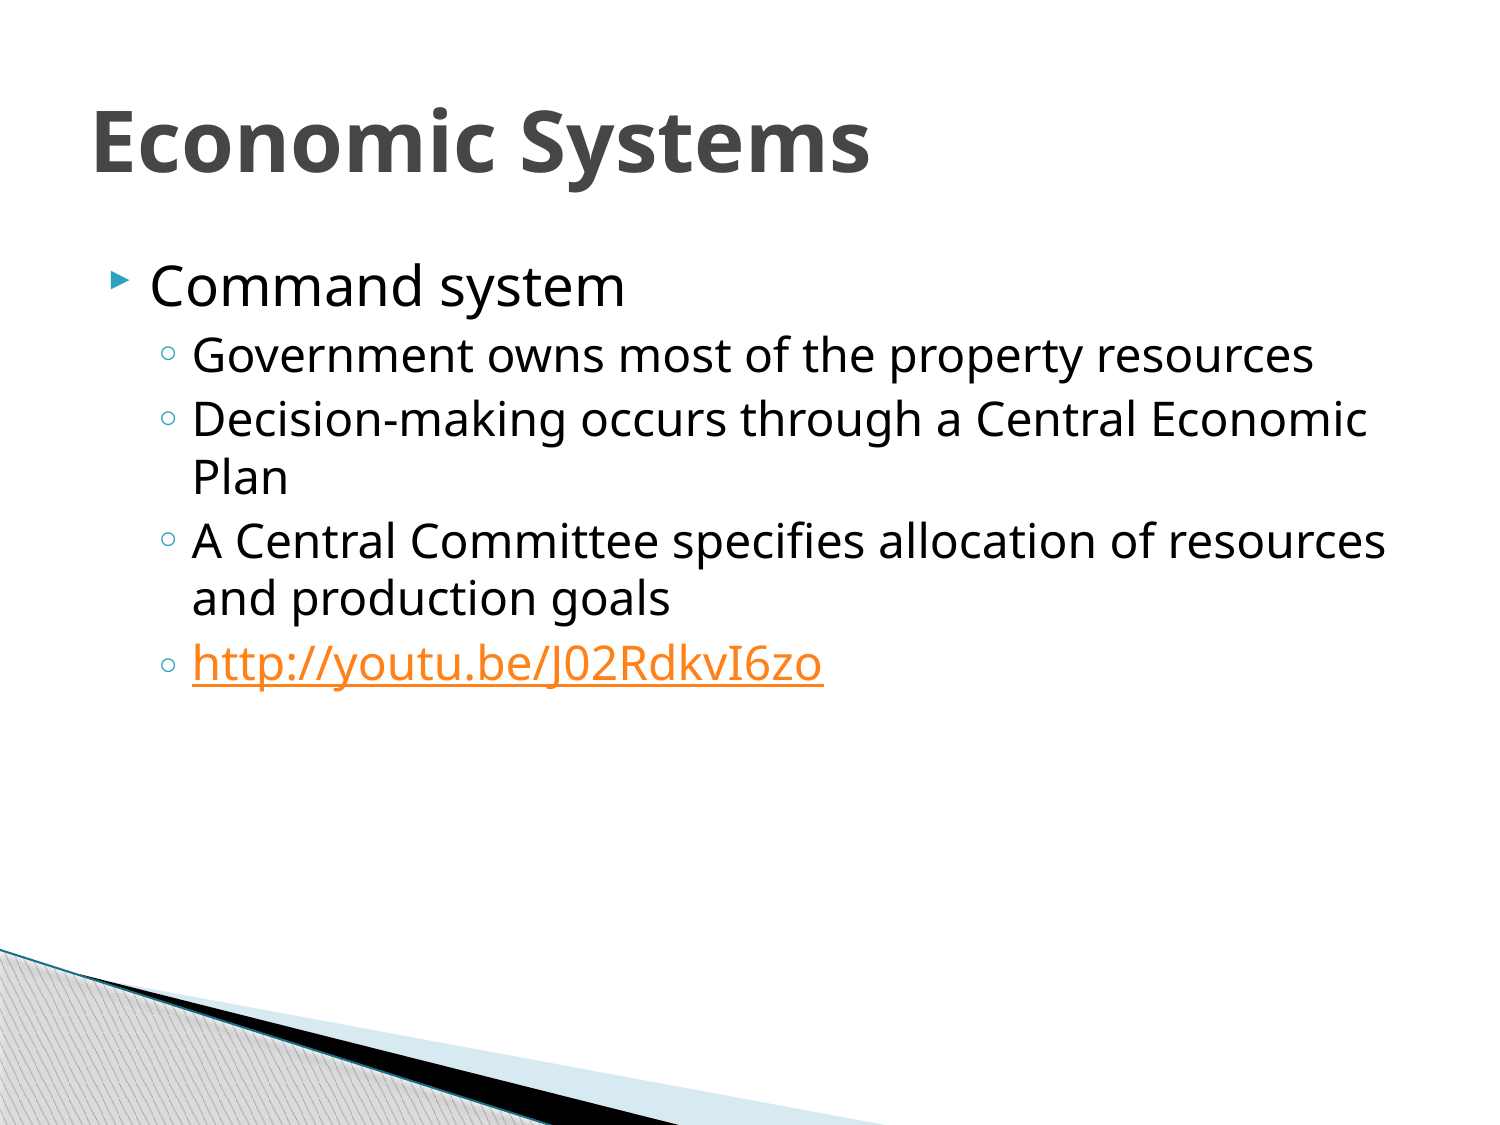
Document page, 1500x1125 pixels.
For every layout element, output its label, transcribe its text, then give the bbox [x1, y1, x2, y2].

list Command system Government owns most of the property resources Decision-making occurs through a Central Economic Plan A Central Committee specifies allocation of resources and production goals http://youtu.be/J02RdkvI6zo [75, 243, 1425, 986]
title Economic Systems [75, 45, 1425, 233]
